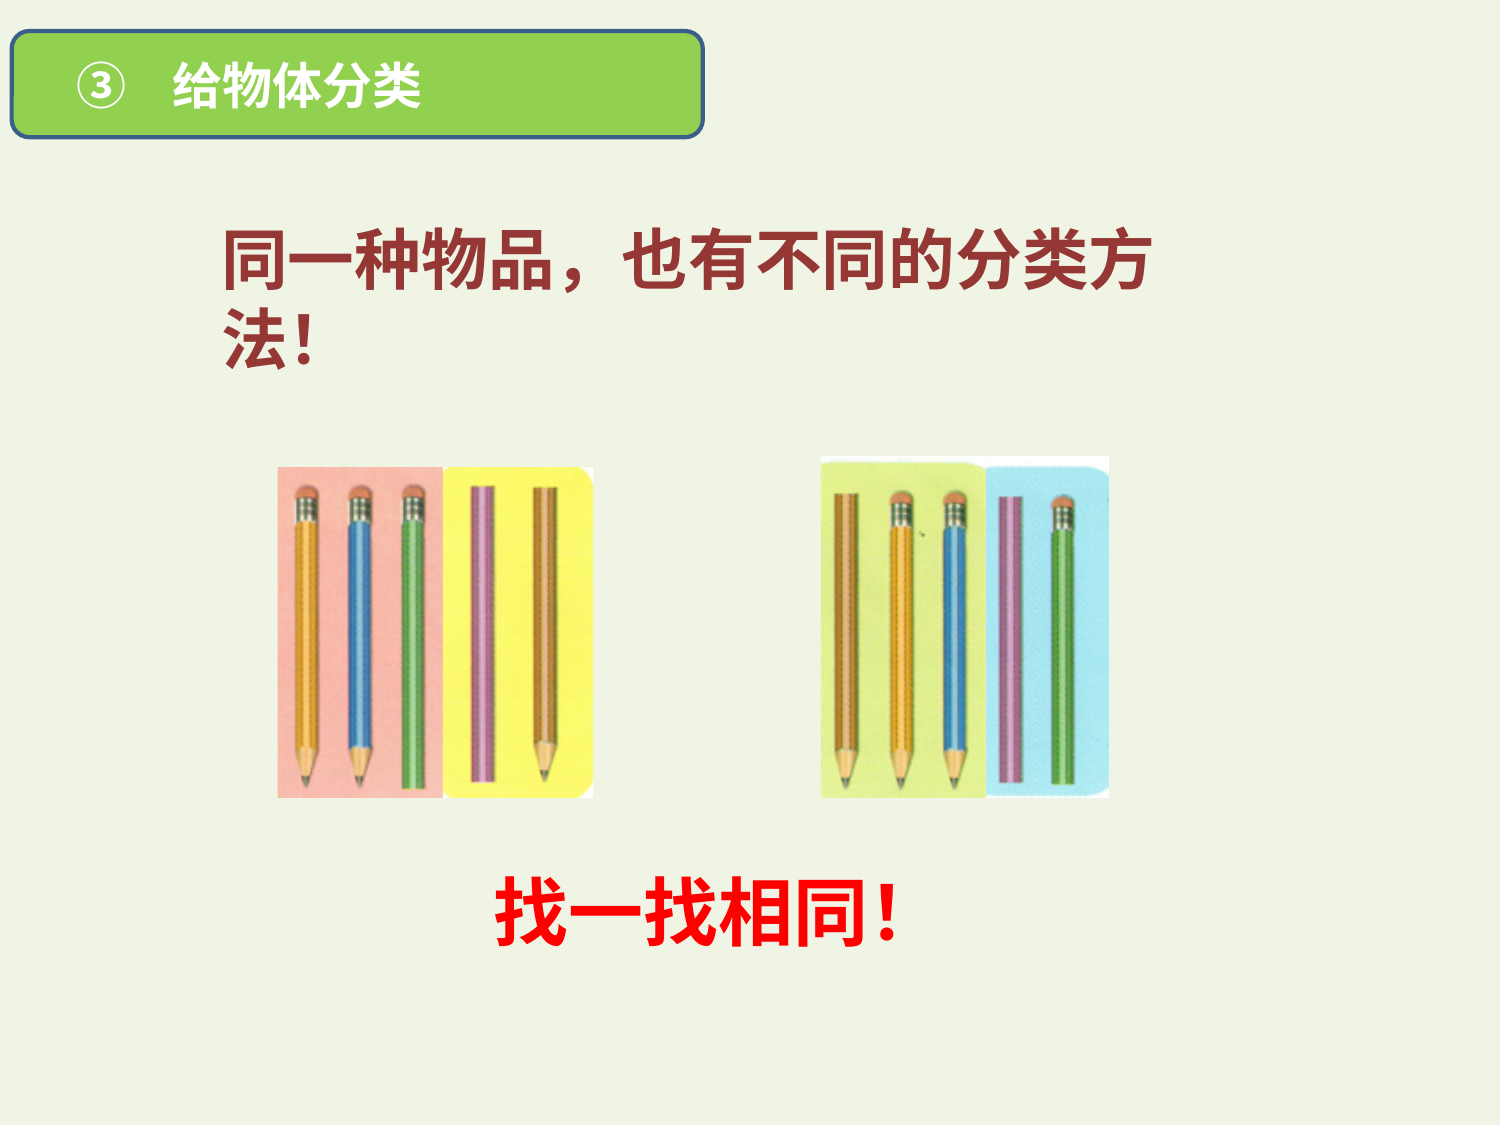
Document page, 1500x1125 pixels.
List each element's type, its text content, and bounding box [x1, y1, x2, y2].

picture [277, 467, 594, 798]
picture [820, 455, 1110, 798]
text_box 同一种物品，也有不同的分类方法！ [206, 210, 1294, 385]
text_box 找一找相同！ [478, 857, 1065, 963]
text_box ③ 给物体分类 [9, 28, 705, 140]
